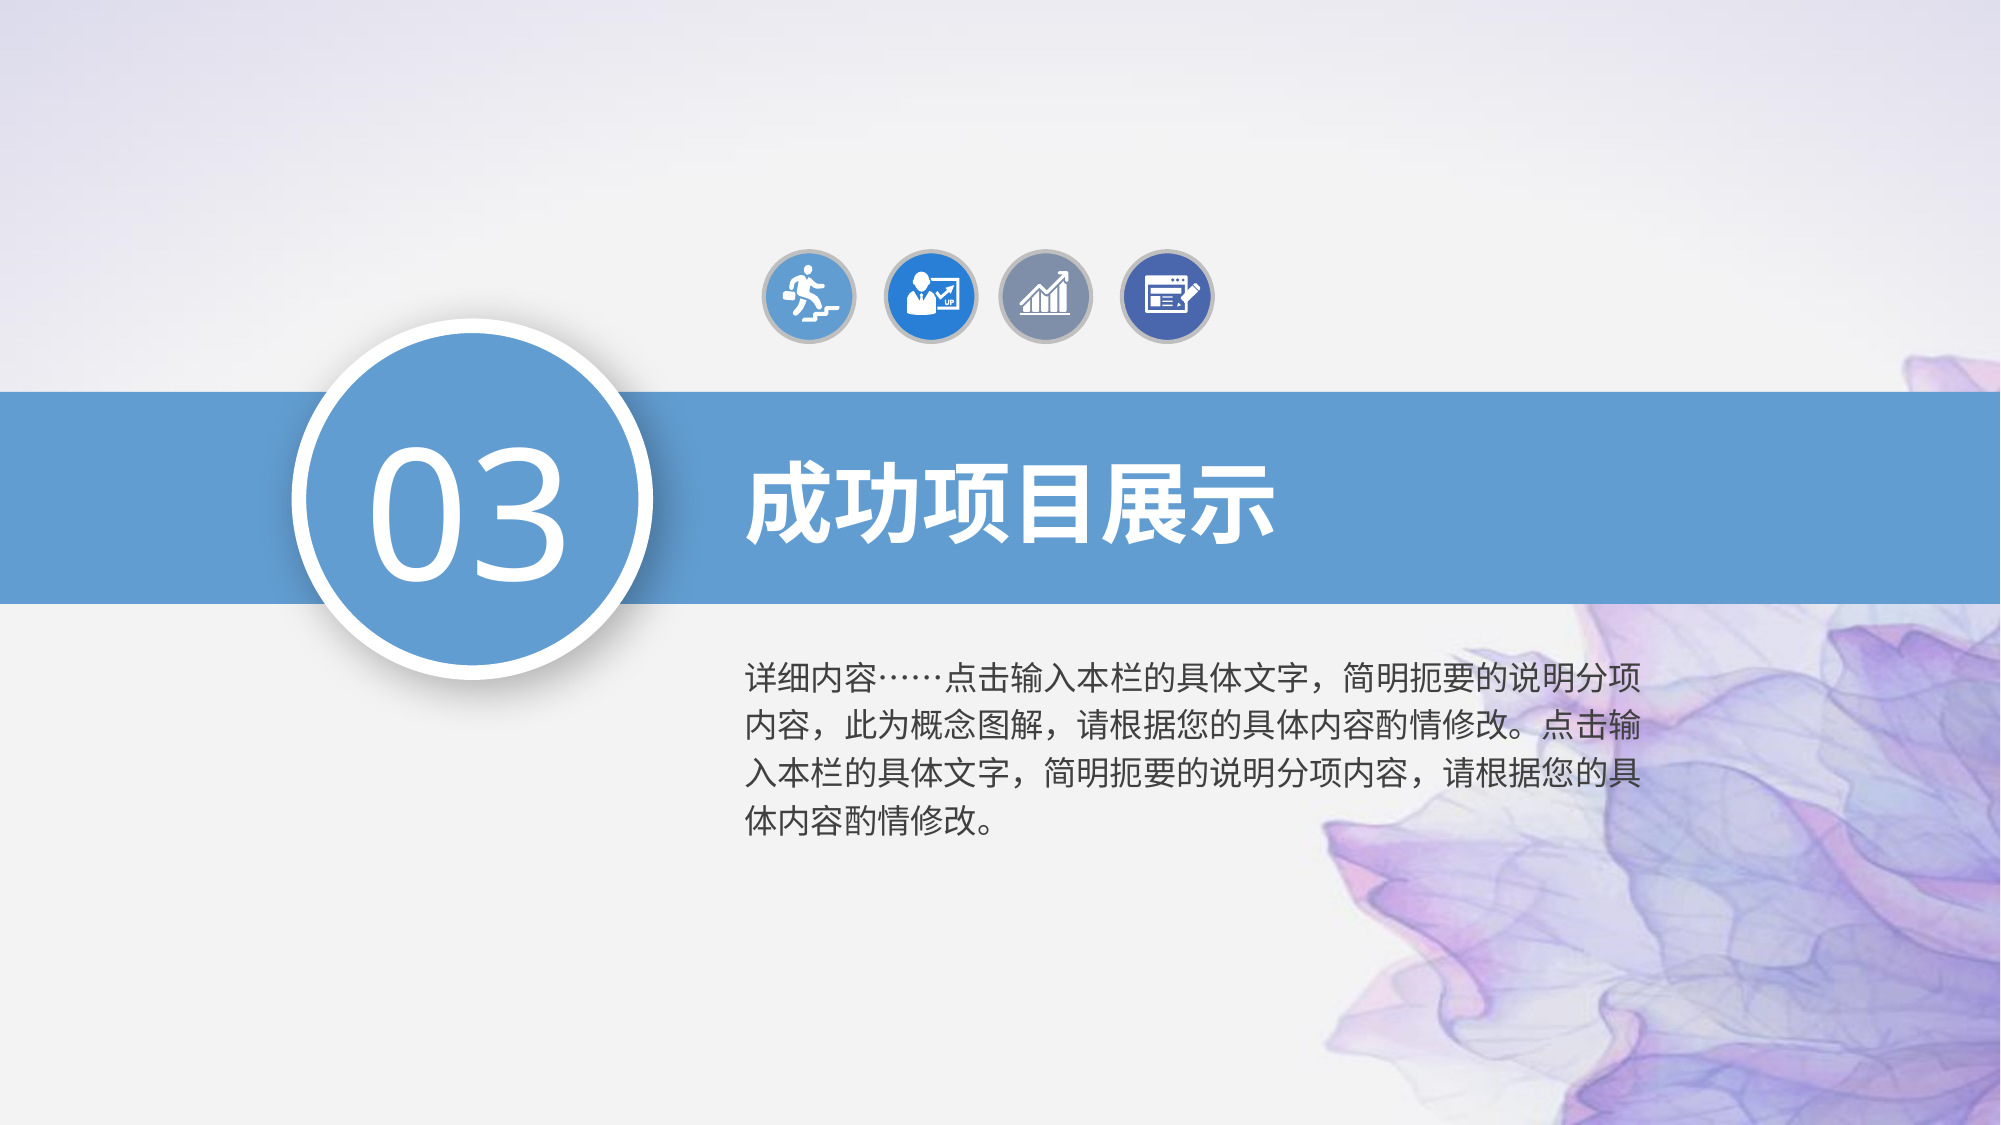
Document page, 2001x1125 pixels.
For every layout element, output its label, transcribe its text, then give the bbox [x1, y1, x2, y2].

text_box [885, 250, 978, 343]
text_box 详细内容……点击输入本栏的具体文字，简明扼要的说明分项内容，此为概念图解，请根据您的具体内容酌情修改。点击输入本栏的具体文字，简明扼要的说明分项内容，请根据您的具体内容酌情修改。 [729, 641, 1662, 848]
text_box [298, 325, 647, 674]
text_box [999, 250, 1092, 343]
picture [0, 0, 2001, 1125]
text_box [1121, 250, 1214, 343]
text_box [658, 390, 2000, 605]
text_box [763, 250, 855, 343]
text_box 成功项目展示 [729, 440, 1439, 562]
text_box [0, 390, 288, 605]
